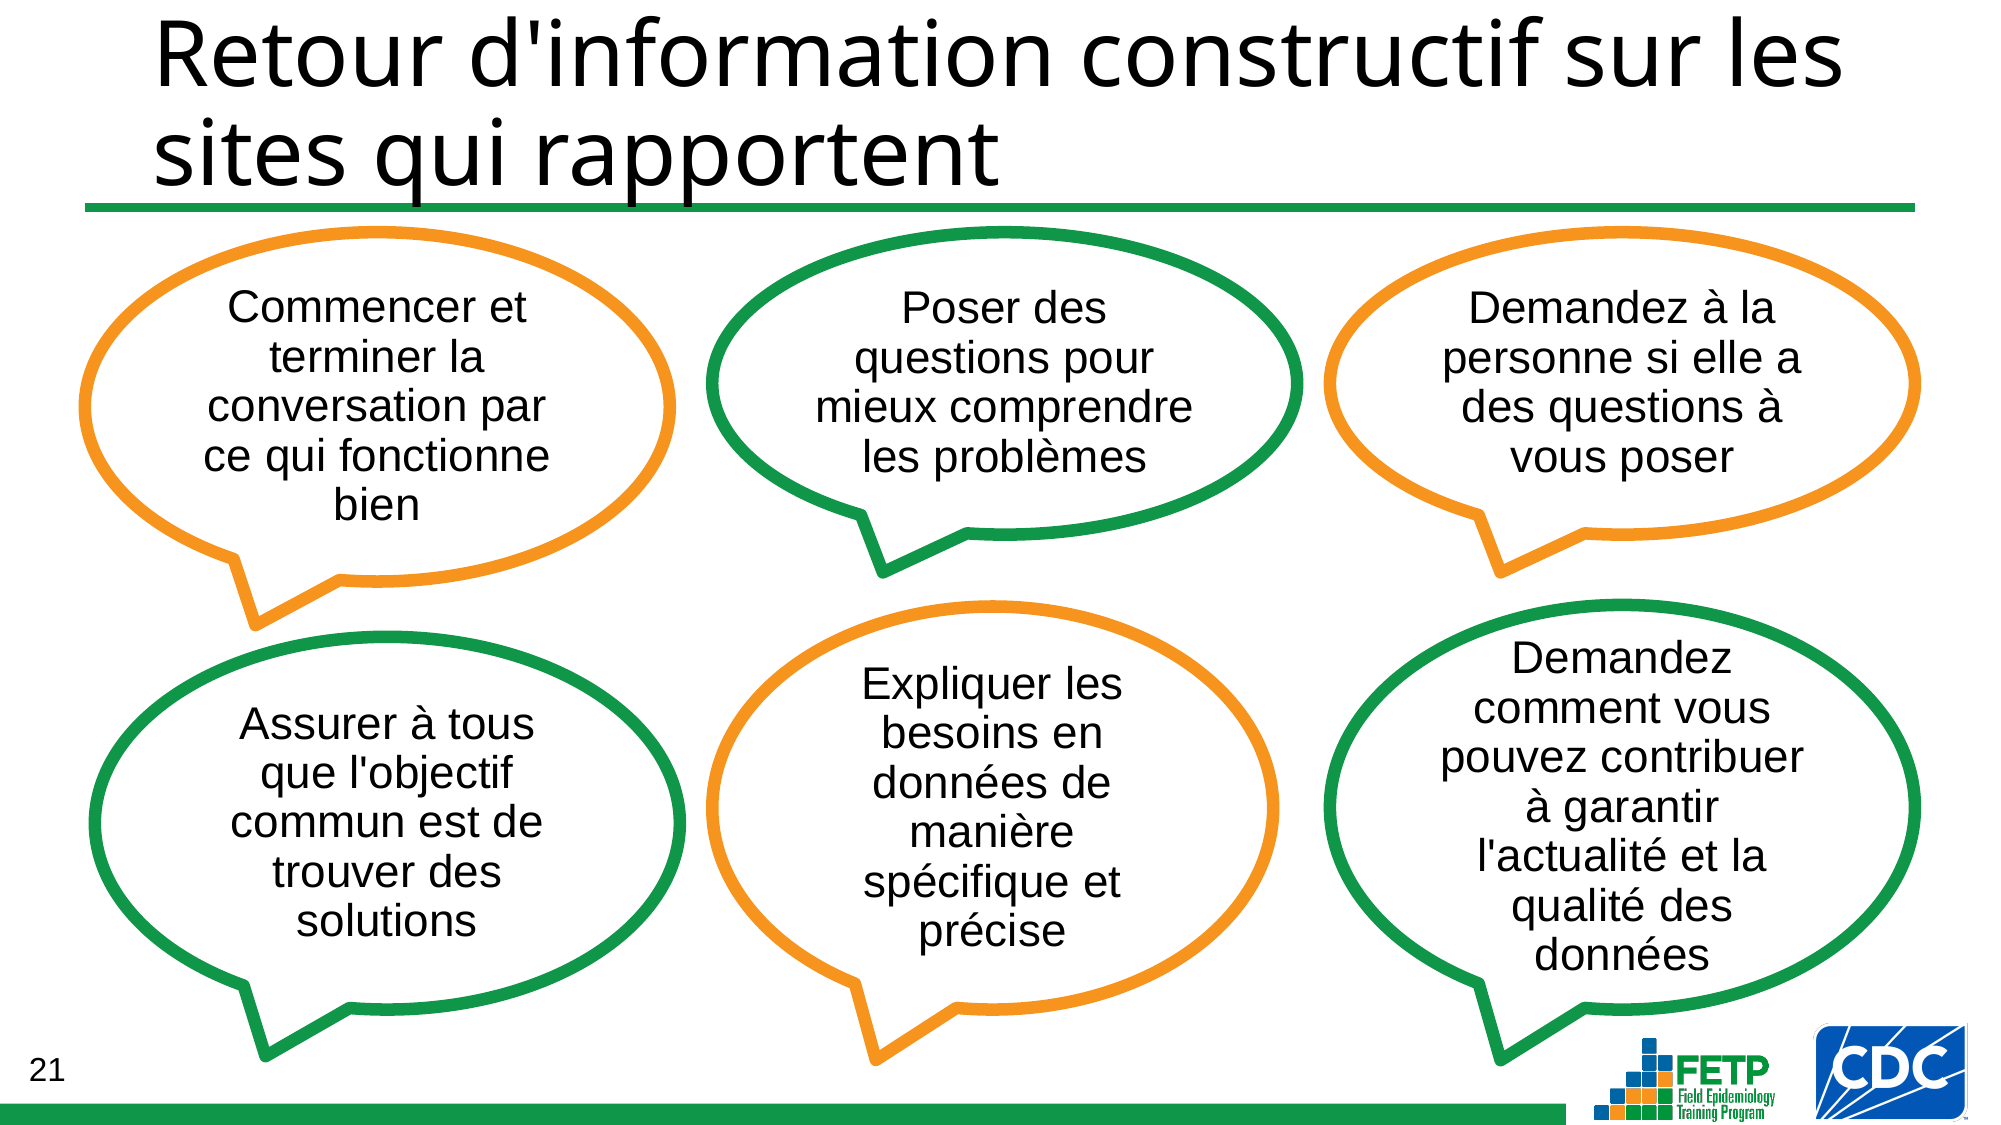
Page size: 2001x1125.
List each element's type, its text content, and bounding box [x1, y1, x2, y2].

picture [1594, 1038, 1775, 1122]
title Retour d'information constructif sur les sites qui rapportent [137, 0, 1863, 207]
text_box Poser des questions pour mieux comprendre les problèmes [712, 232, 1298, 573]
text_box Demandez à la personne si elle a des questions à vous poser [1329, 232, 1915, 573]
text_box Demandez comment vous pouvez contribuer à garantir l'actualité et la qualité des données [1329, 604, 1915, 1061]
text_box Assurer à tous que l'objectif commun est de trouver des solutions [94, 636, 680, 1057]
text_box Commencer et terminer la conversation par ce qui fonctionne bien [84, 232, 670, 626]
text_box Expliquer les besoins en données de manière spécifique et précise [712, 606, 1274, 1060]
picture [1813, 1023, 1968, 1122]
